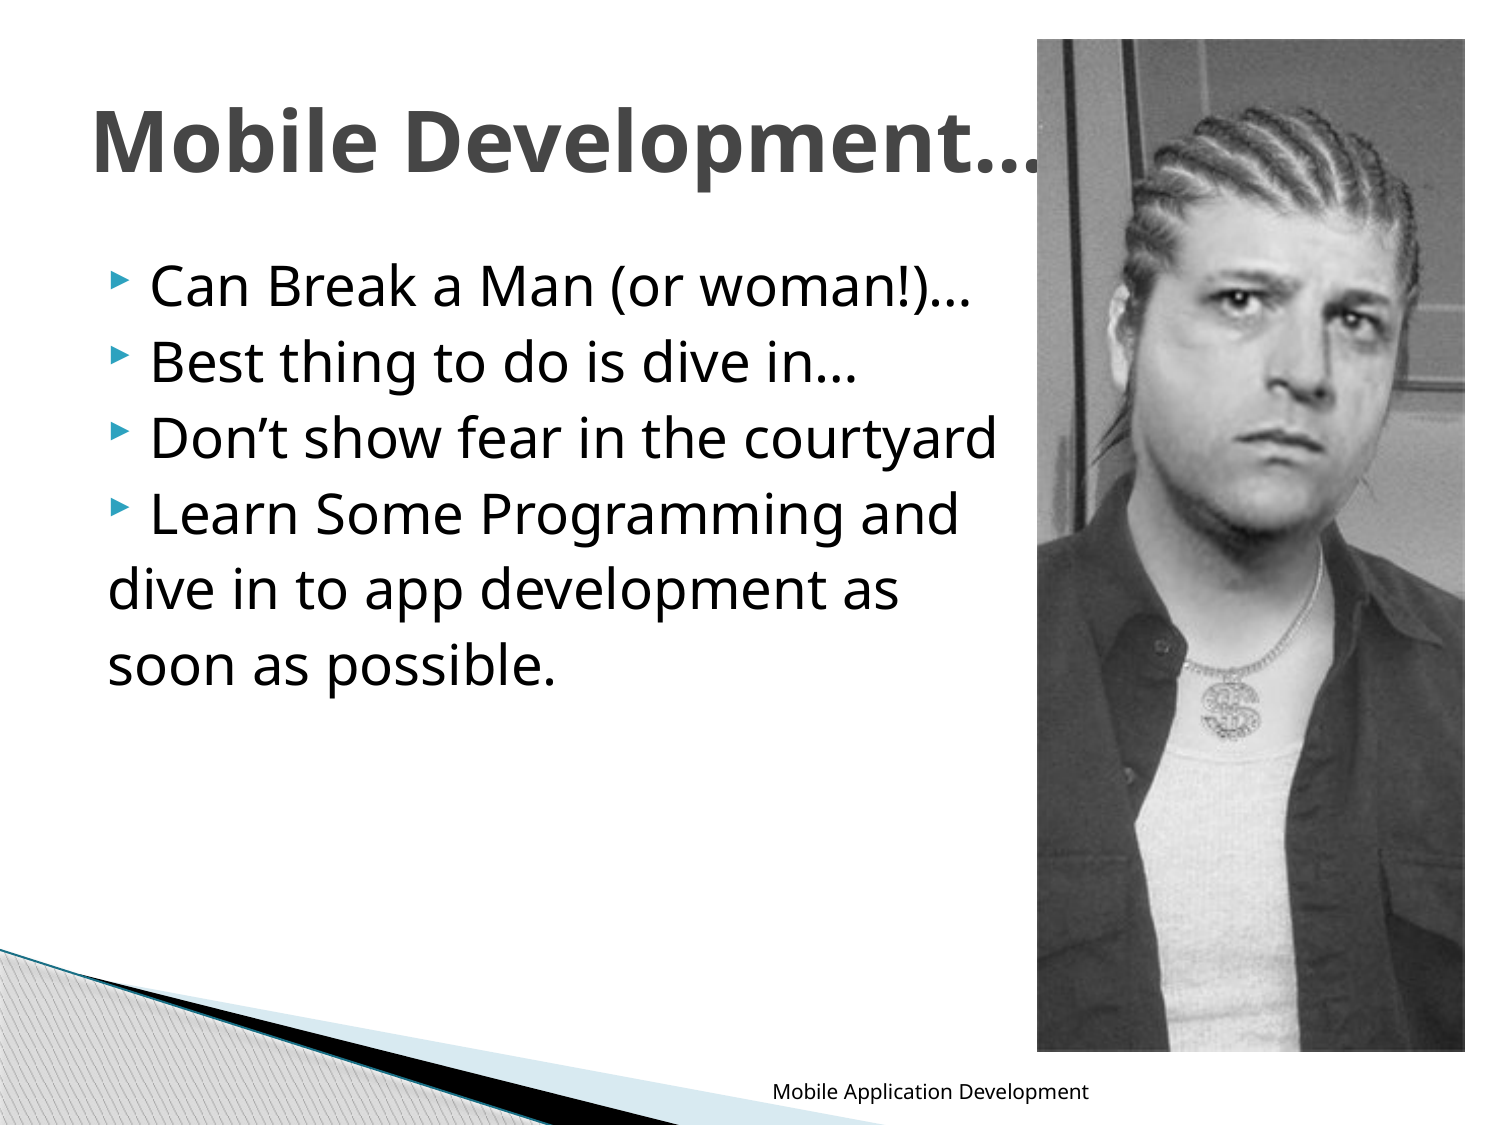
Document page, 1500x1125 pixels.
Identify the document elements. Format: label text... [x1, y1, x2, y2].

picture [1037, 39, 1465, 1052]
list Can Break a Man (or woman!)… Best thing to do is dive in… Don’t show fear in the courtyard Learn Some Programming and dive in to app development as soon as possible. [75, 243, 1031, 986]
title Mobile Development... [75, 45, 1032, 233]
footer Mobile Application Development [718, 1051, 1105, 1112]
